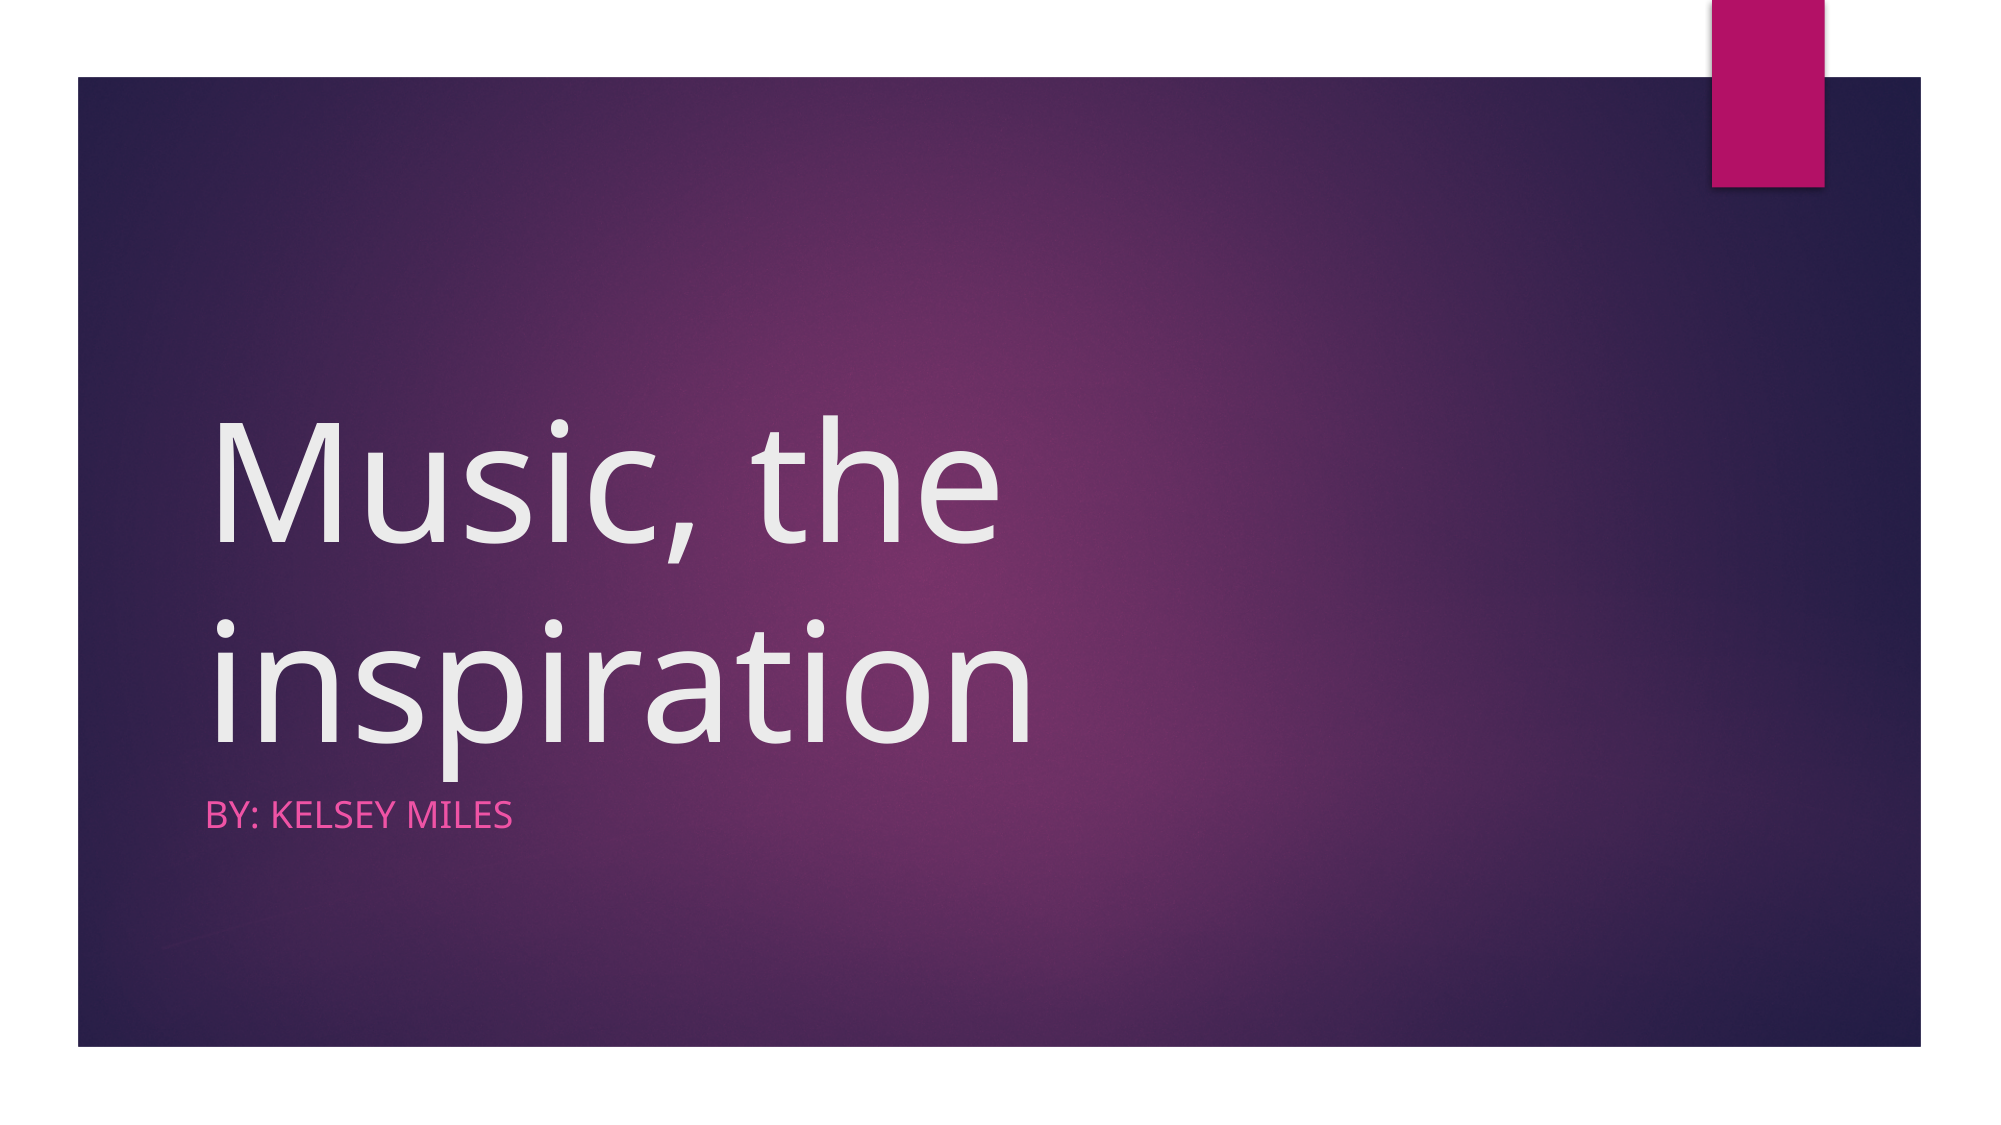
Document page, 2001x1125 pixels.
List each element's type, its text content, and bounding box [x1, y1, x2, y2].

subtitle By: Kelsey miles [189, 783, 1638, 925]
title Music, the inspiration [189, 344, 1638, 783]
